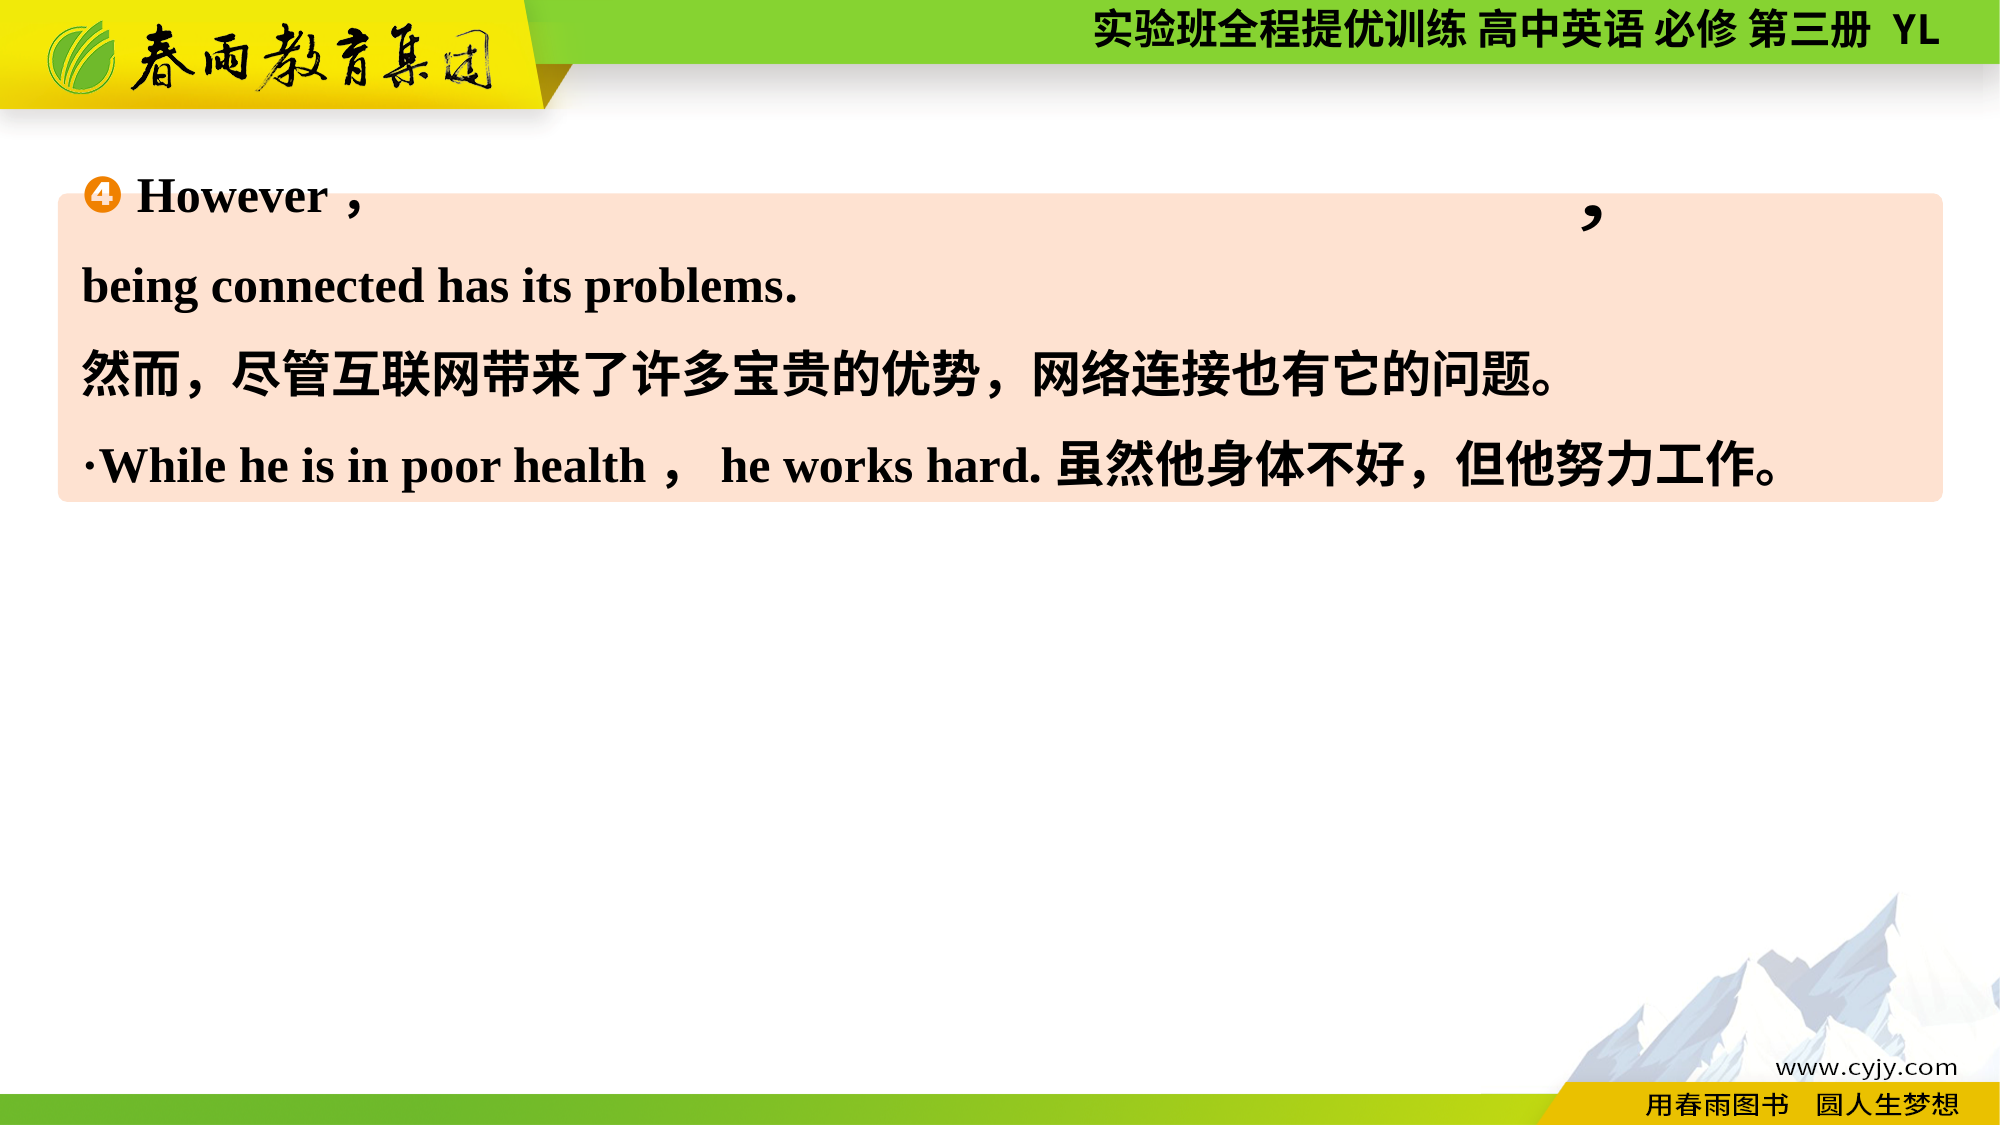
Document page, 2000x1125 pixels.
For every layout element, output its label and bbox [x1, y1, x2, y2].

picture [0, 0, 2000, 1125]
text_box [57, 193, 1943, 502]
